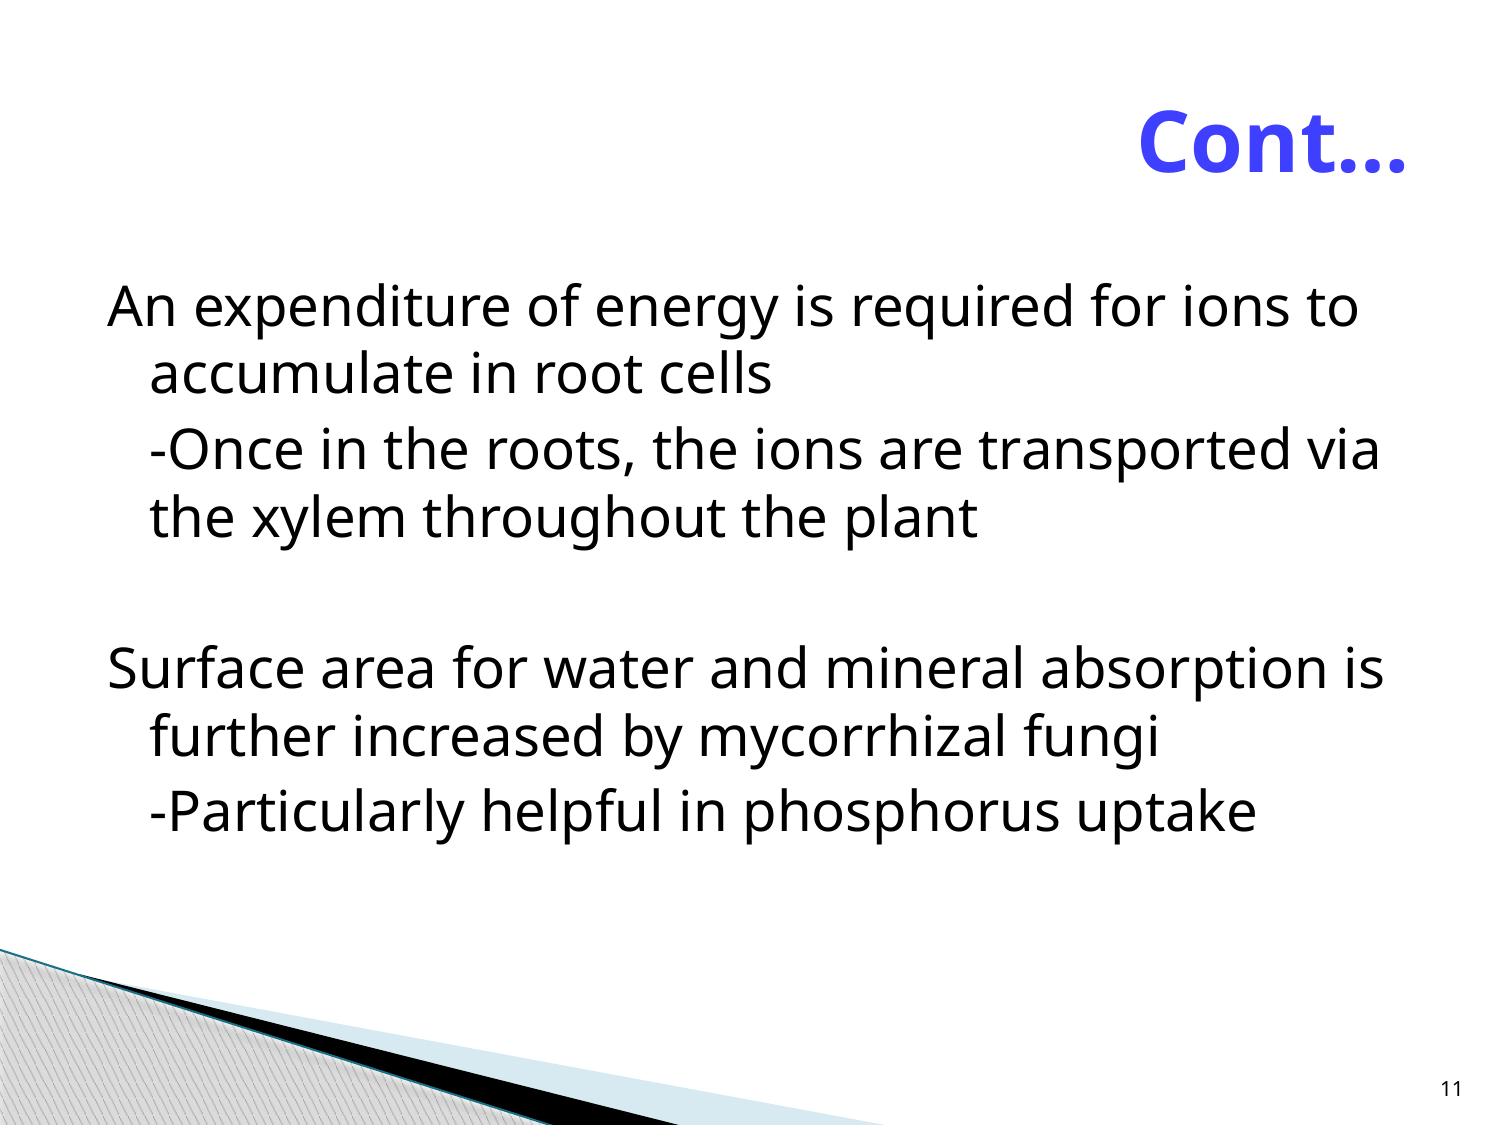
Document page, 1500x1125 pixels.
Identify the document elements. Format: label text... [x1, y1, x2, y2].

slide_number 11 [1418, 1051, 1479, 1112]
title Cont… [75, 45, 1425, 233]
list An expenditure of energy is required for ions to accumulate in root cells -Once in the roots, the ions are transported via the xylem throughout the plant Surface area for water and mineral absorption is further increased by mycorrhizal fungi -Particularly helpful in phosphorus uptake [75, 262, 1475, 1063]
